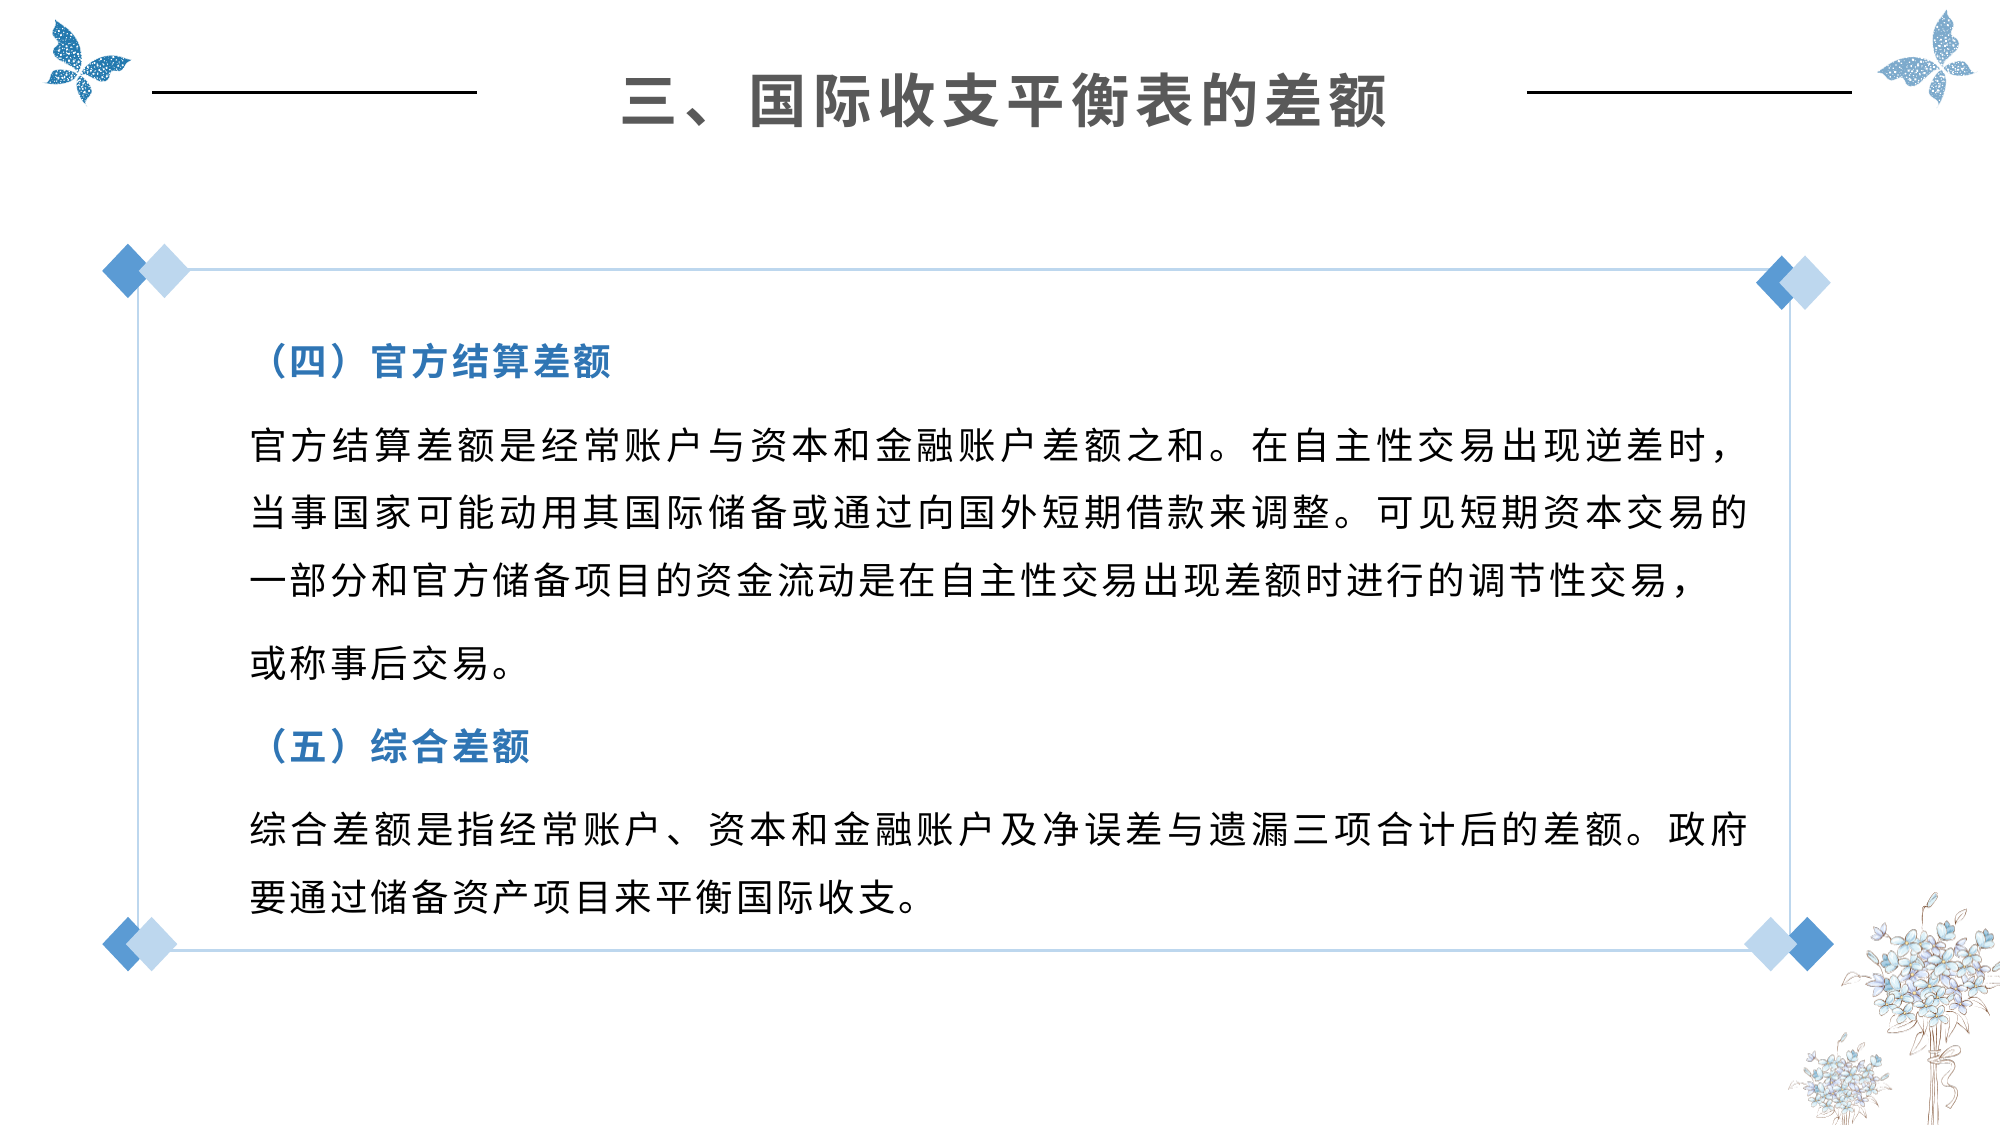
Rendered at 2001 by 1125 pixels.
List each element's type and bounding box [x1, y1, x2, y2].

text_box [102, 243, 1834, 972]
picture [1788, 892, 2000, 1125]
text_box [151, 55, 1852, 142]
